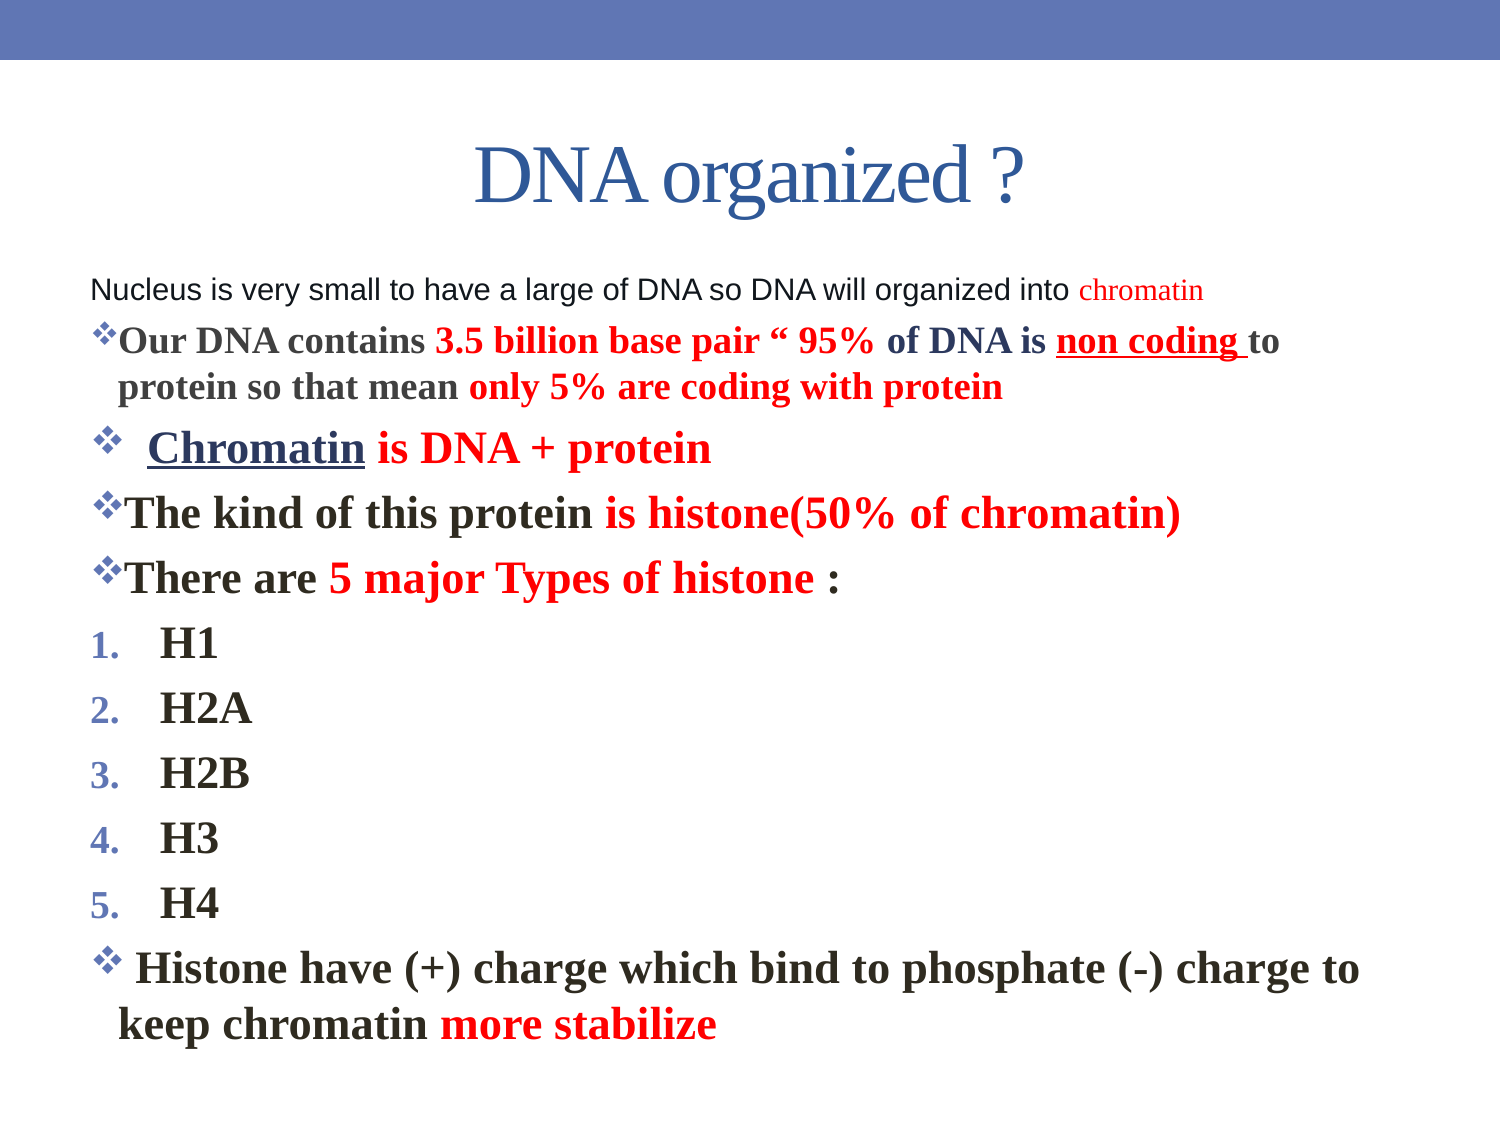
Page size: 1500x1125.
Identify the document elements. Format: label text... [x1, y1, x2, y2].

title DNA organized ? [75, 87, 1425, 250]
list Nucleus is very small to have a large of DNA so DNA will organized into chromatin Our DNA contains 3.5 billion base pair “ 95% of DNA is non coding to protein so that mean only 5% are coding with protein Chromatin is DNA + protein The kind of this protein is histone(50% of chromatin) There are 5 major Types of histone : H1 H2A H2B H3 H4 Histone have (+) charge which bind to phosphate (-) charge to keep chromatin more stabilize [75, 262, 1425, 1063]
